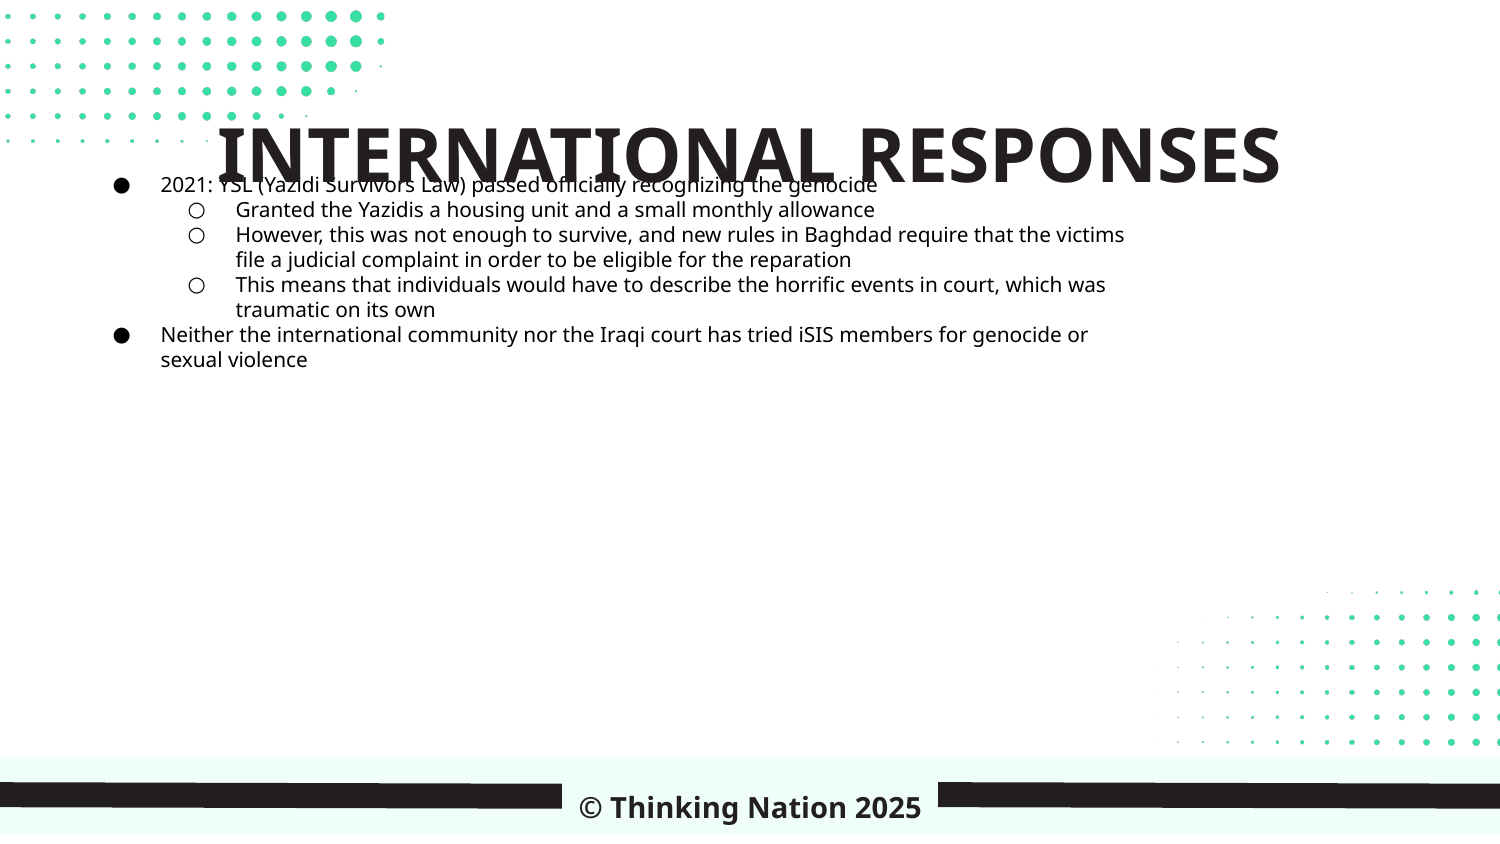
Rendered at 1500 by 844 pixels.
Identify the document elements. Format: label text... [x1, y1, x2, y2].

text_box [0, 756, 1500, 835]
text_box [1128, 590, 1500, 755]
text_box INTERNATIONAL RESPONSES [209, 71, 1291, 198]
text_box [0, 0, 385, 144]
text_box 2021: YSL (Yazidi Survivors Law) passed officially recognizing the genocide Granted the Yazidis a housing unit and a small monthly allowance However, this was not enough to survive, and new rules in Baghdad require that the victims file a judicial complaint in order to be eligible for the reparation This means that individuals would have to describe the horrific events in court, which was traumatic on its own Neither the international community nor the Iraqi court has tried iSIS members for genocide or sexual violence [85, 171, 1129, 372]
